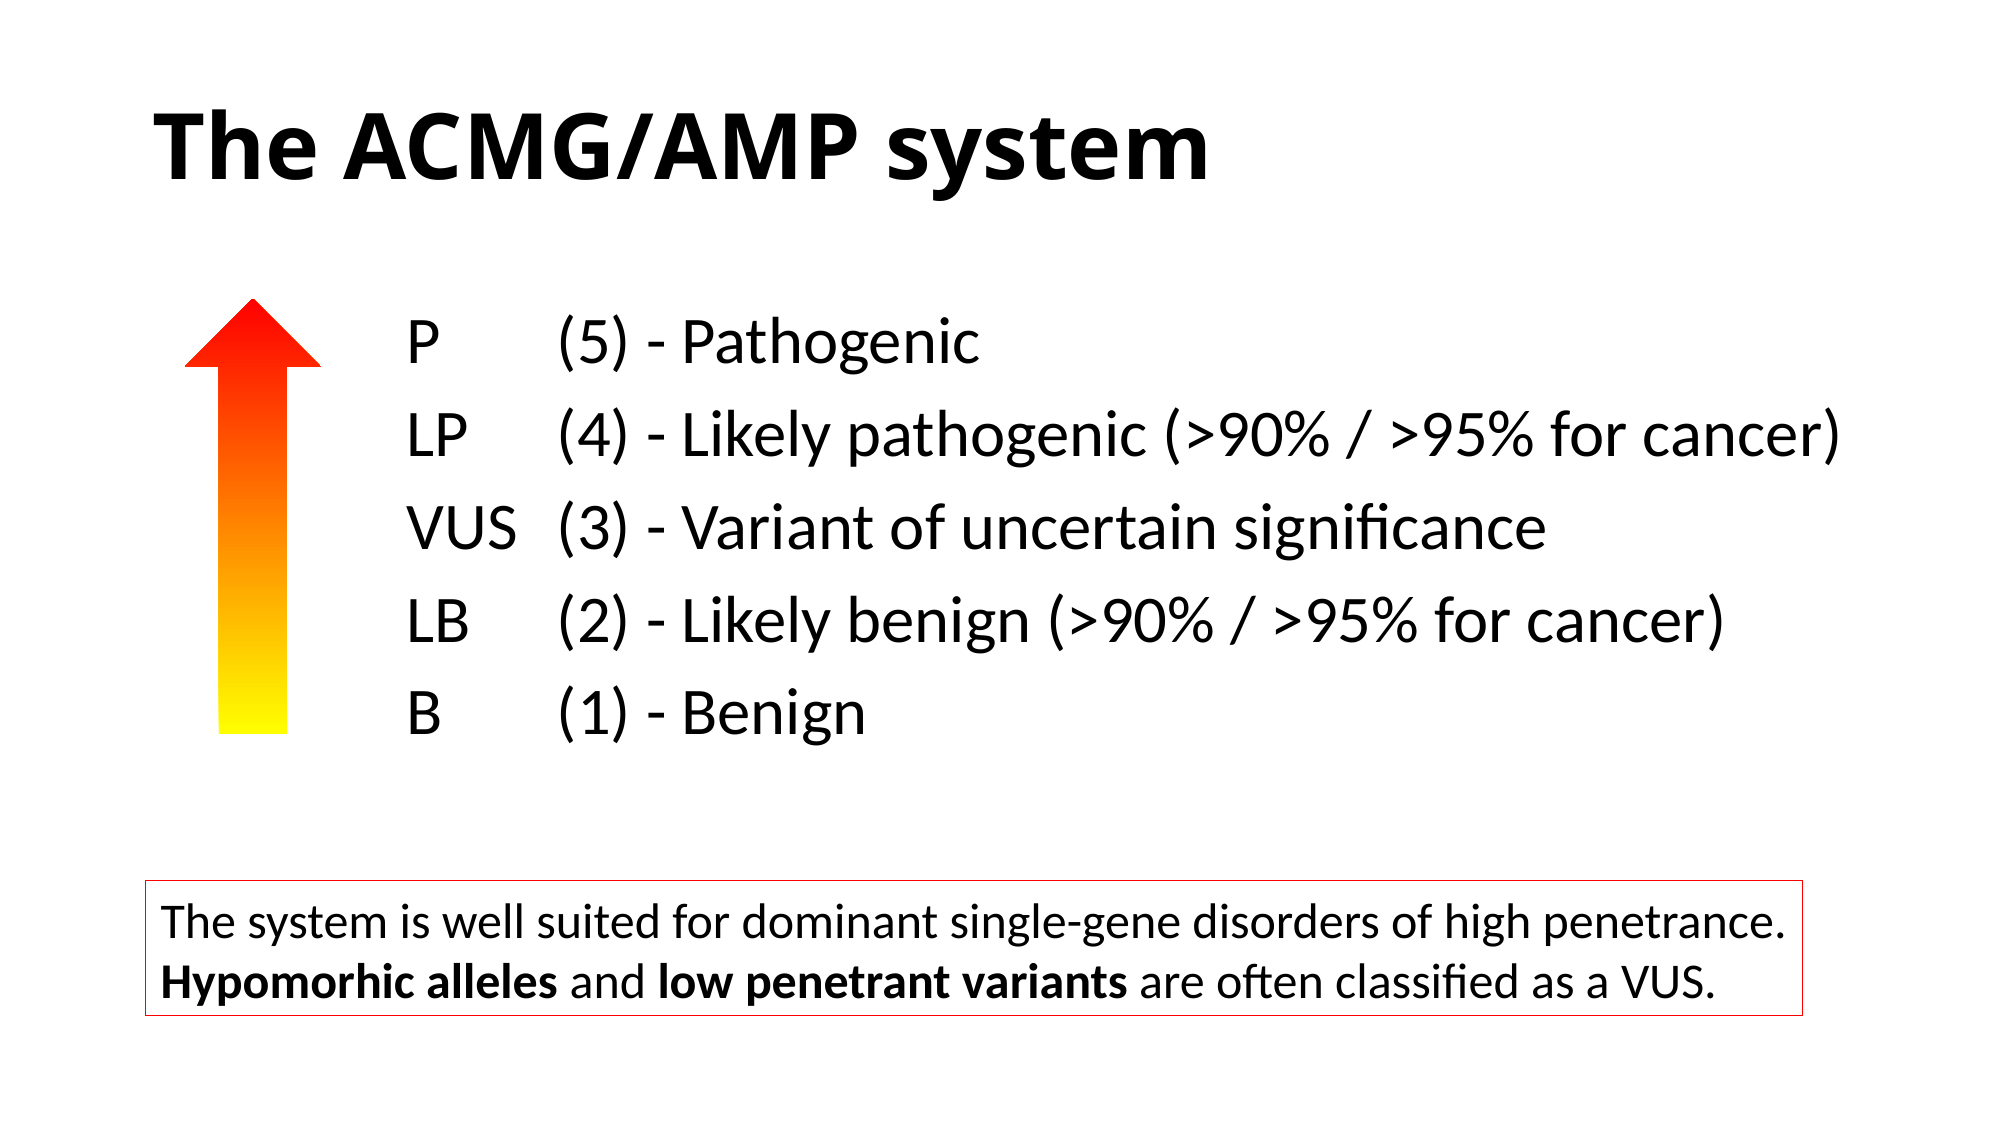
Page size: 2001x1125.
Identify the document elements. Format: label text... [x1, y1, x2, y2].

list P (5) - Pathogenic LP (4) - Likely pathogenic (>90% / >95% for cancer) VUS (3) - Variant of uncertain significance LB (2) - Likely benign (>90% / >95% for cancer) B (1) - Benign [391, 298, 1933, 841]
title The ACMG/AMP system [137, 40, 1863, 259]
text_box The system is well suited for dominant single-gene disorders of high penetrance. Hypomorhic alleles and low penetrant variants are often classified as a VUS. [145, 880, 1803, 1016]
text_box [182, 297, 324, 736]
